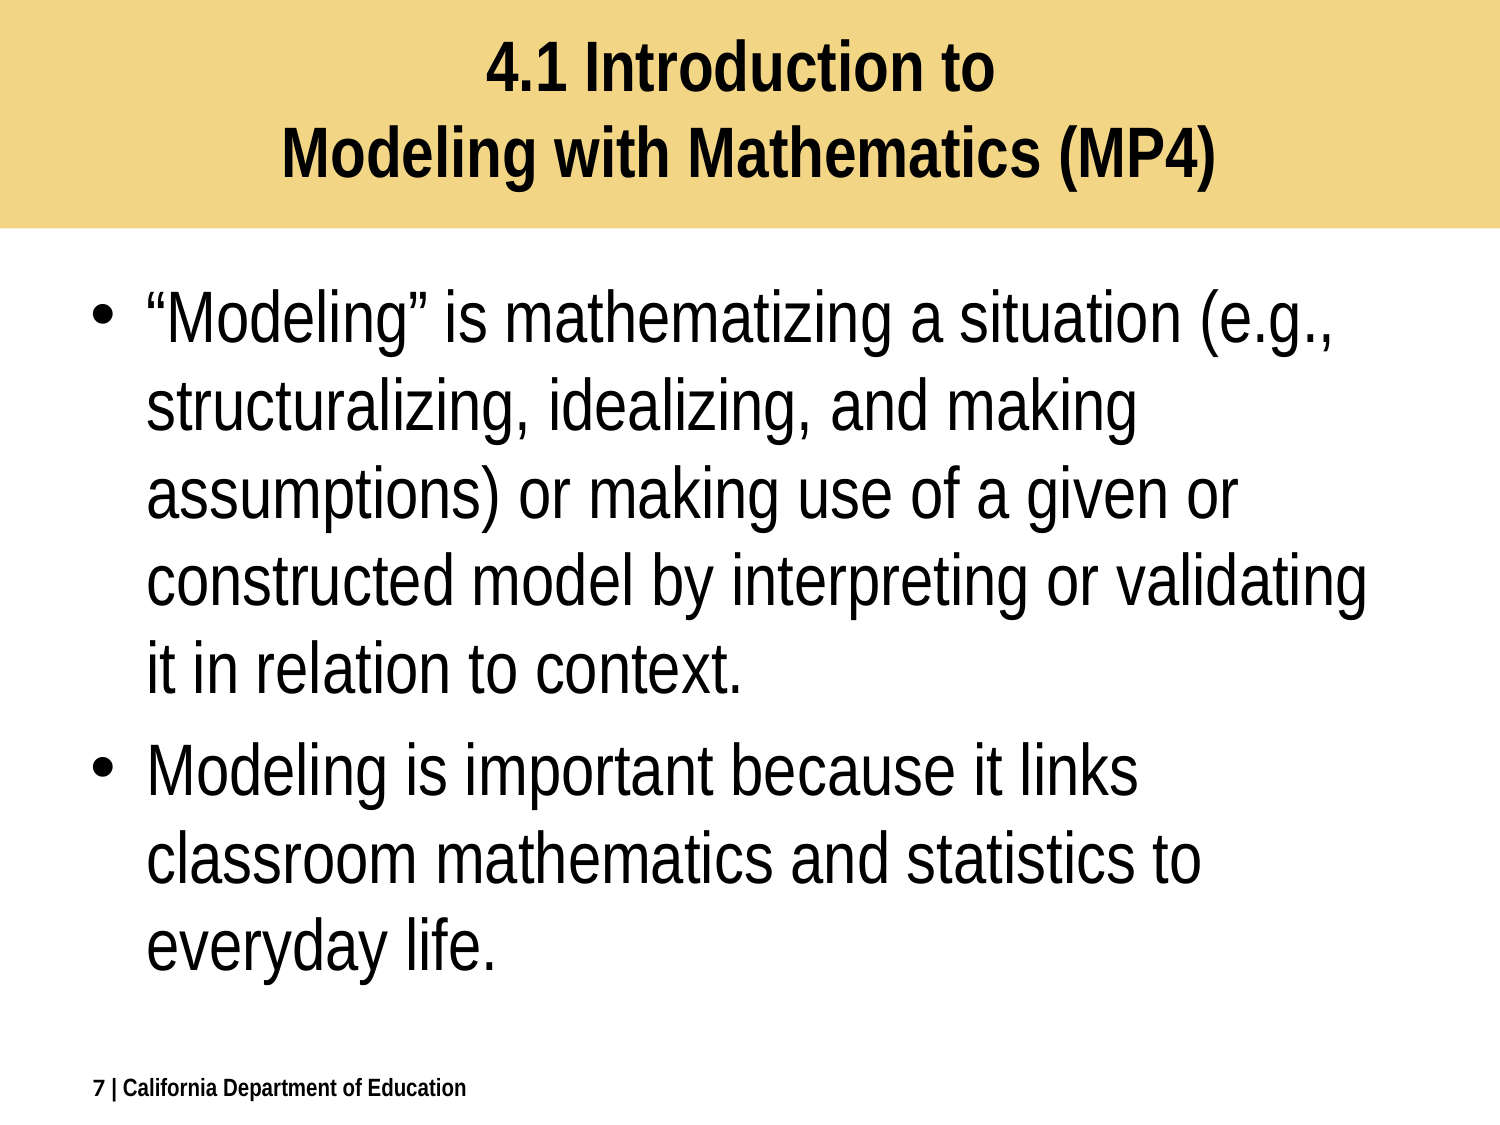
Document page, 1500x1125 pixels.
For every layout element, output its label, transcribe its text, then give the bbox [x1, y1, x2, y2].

title 4.1 Introduction to Modeling with Mathematics (MP4) [75, 11, 1425, 200]
footer | California Department of Education [121, 1064, 699, 1124]
list “Modeling” is mathematizing a situation (e.g., structuralizing, idealizing, and making assumptions) or making use of a given or constructed model by interpreting or validating it in relation to context. Modeling is important because it links classroom mathematics and statistics to everyday life. [75, 262, 1425, 1054]
slide_number 7 [55, 1064, 121, 1124]
